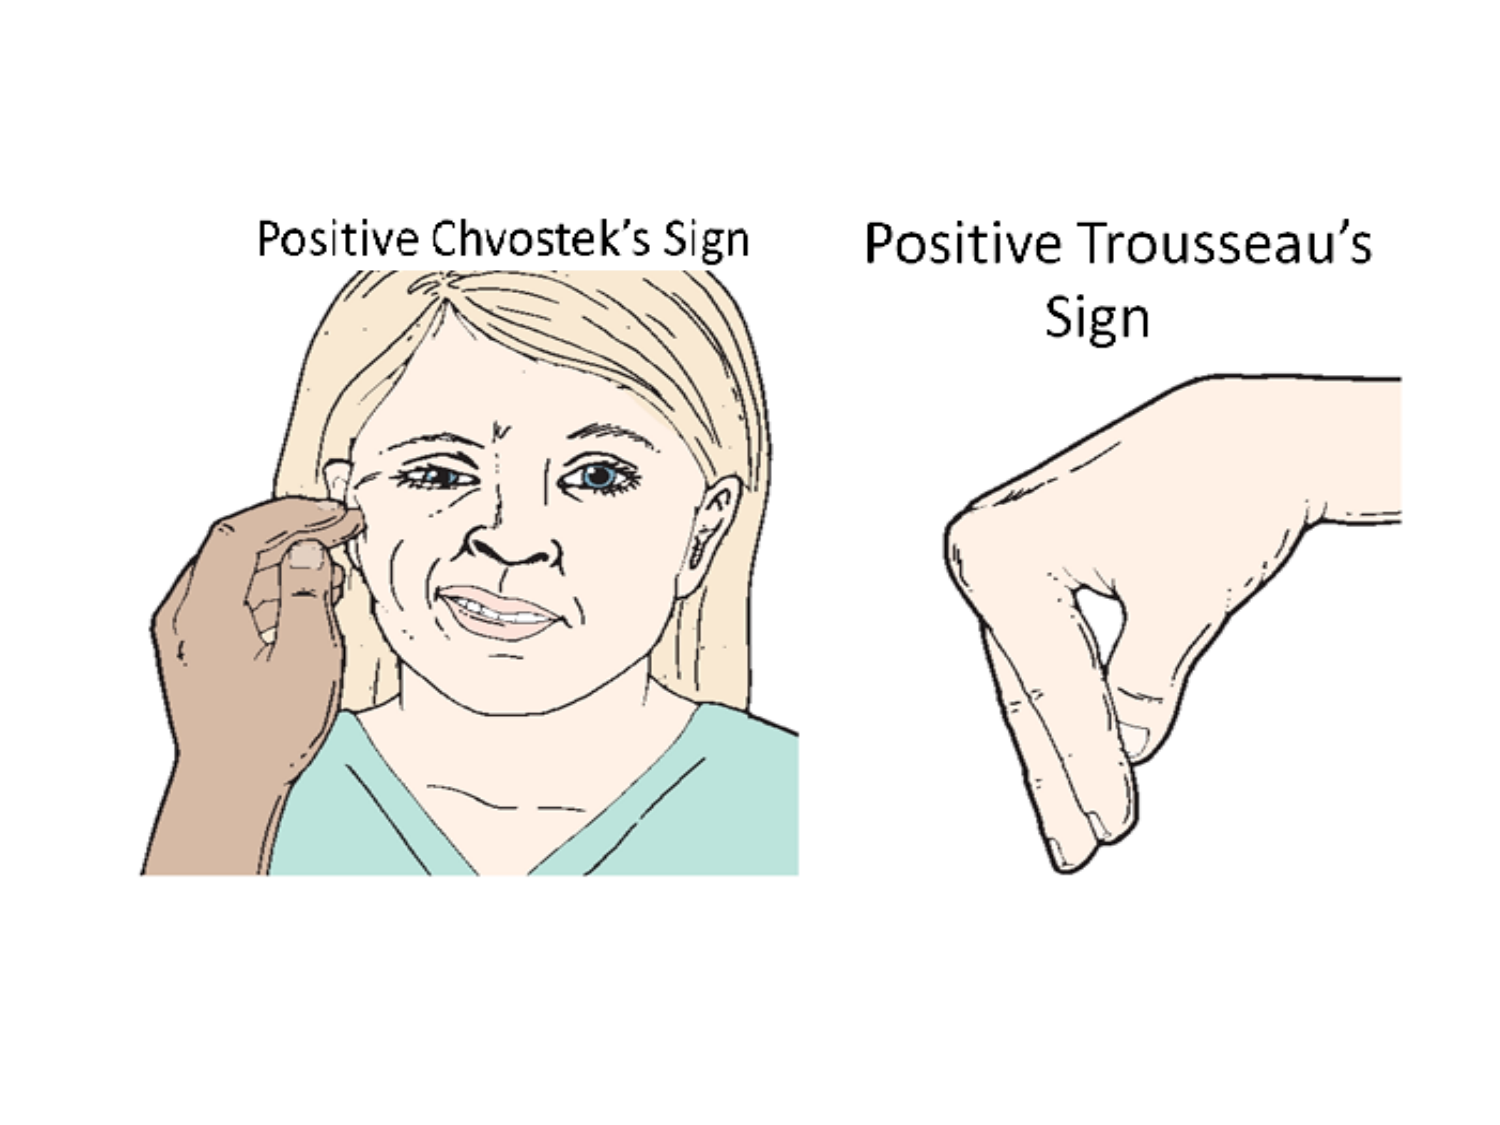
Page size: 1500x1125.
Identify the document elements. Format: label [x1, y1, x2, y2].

text_box [128, 198, 1407, 880]
